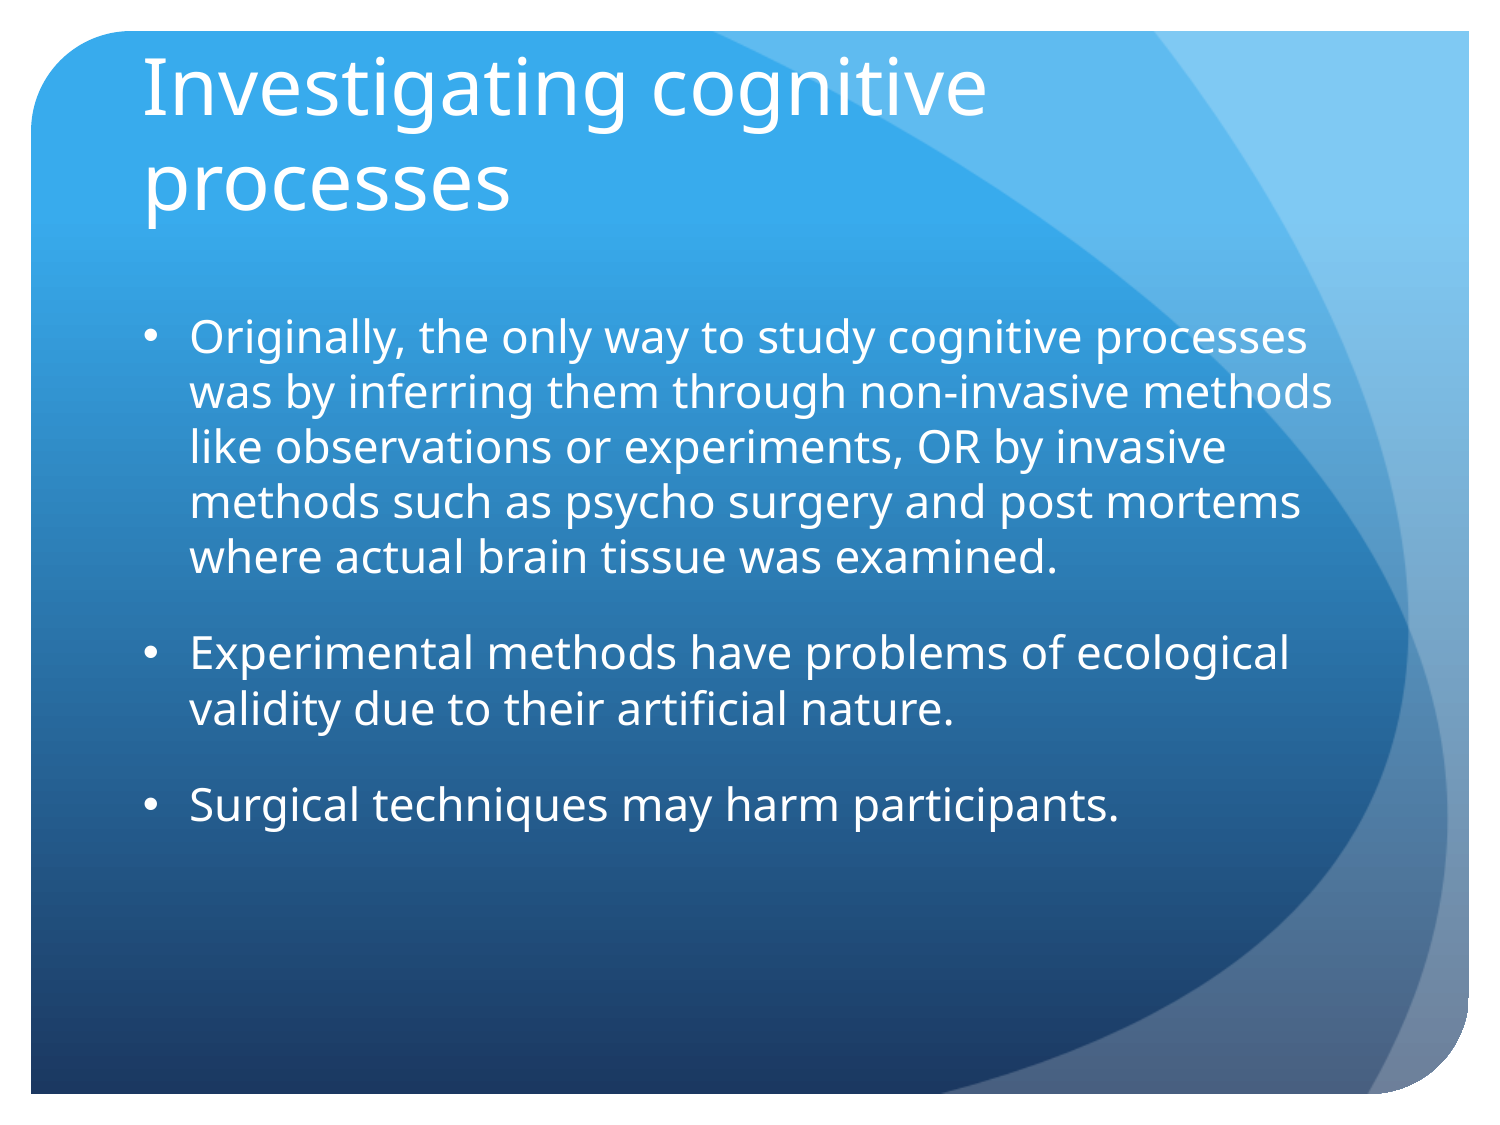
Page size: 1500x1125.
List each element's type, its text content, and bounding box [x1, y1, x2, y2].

list Originally, the only way to study cognitive processes was by inferring them through non-invasive methods like observations or experiments, OR by invasive methods such as psycho surgery and post mortems where actual brain tissue was examined. Experimental methods have problems of ecological validity due to their artificial nature. Surgical techniques may harm participants. [127, 299, 1372, 991]
picture [24, 30, 1473, 1094]
title Investigating cognitive processes [127, 62, 1372, 234]
